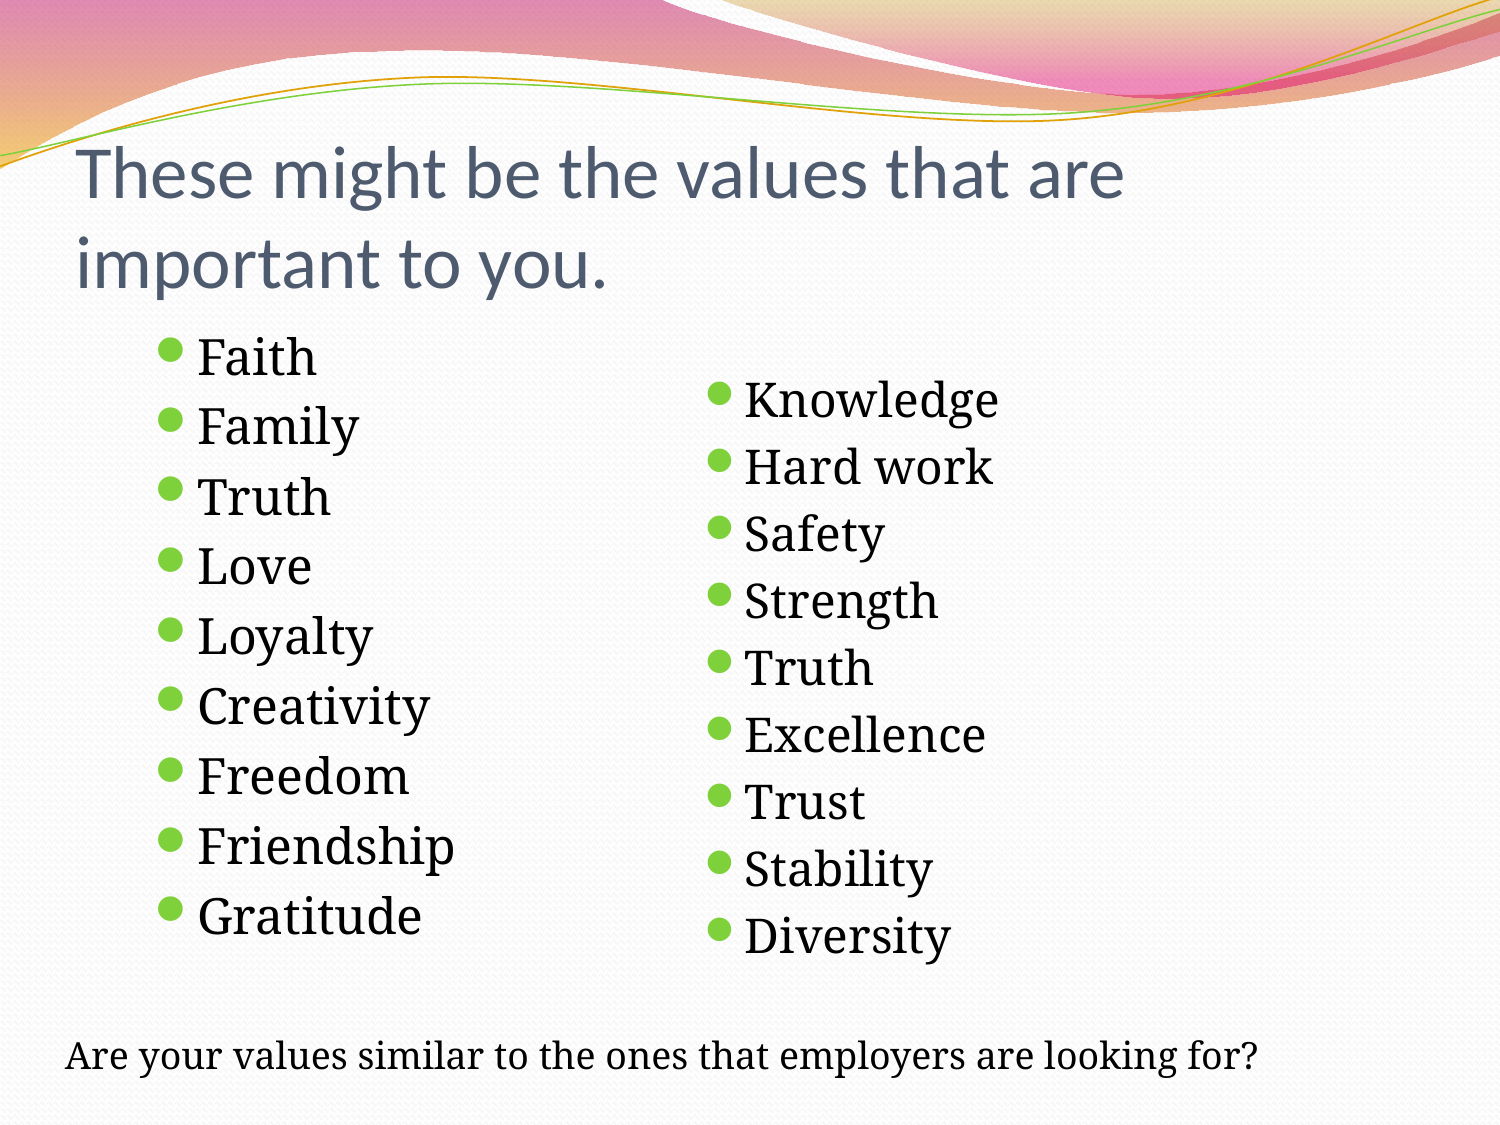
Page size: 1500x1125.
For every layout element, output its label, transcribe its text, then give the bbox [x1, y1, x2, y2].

text_box Knowledge Hard work Safety Strength Truth Excellence Trust Stability Diversity [624, 362, 1038, 971]
list Faith Family Truth Love Loyalty Creativity Freedom Friendship Gratitude [74, 317, 701, 1024]
title These might be the values that are important to you. [74, 115, 1426, 304]
text_box Are your values similar to the ones that employers are looking for? [49, 1024, 1388, 1085]
